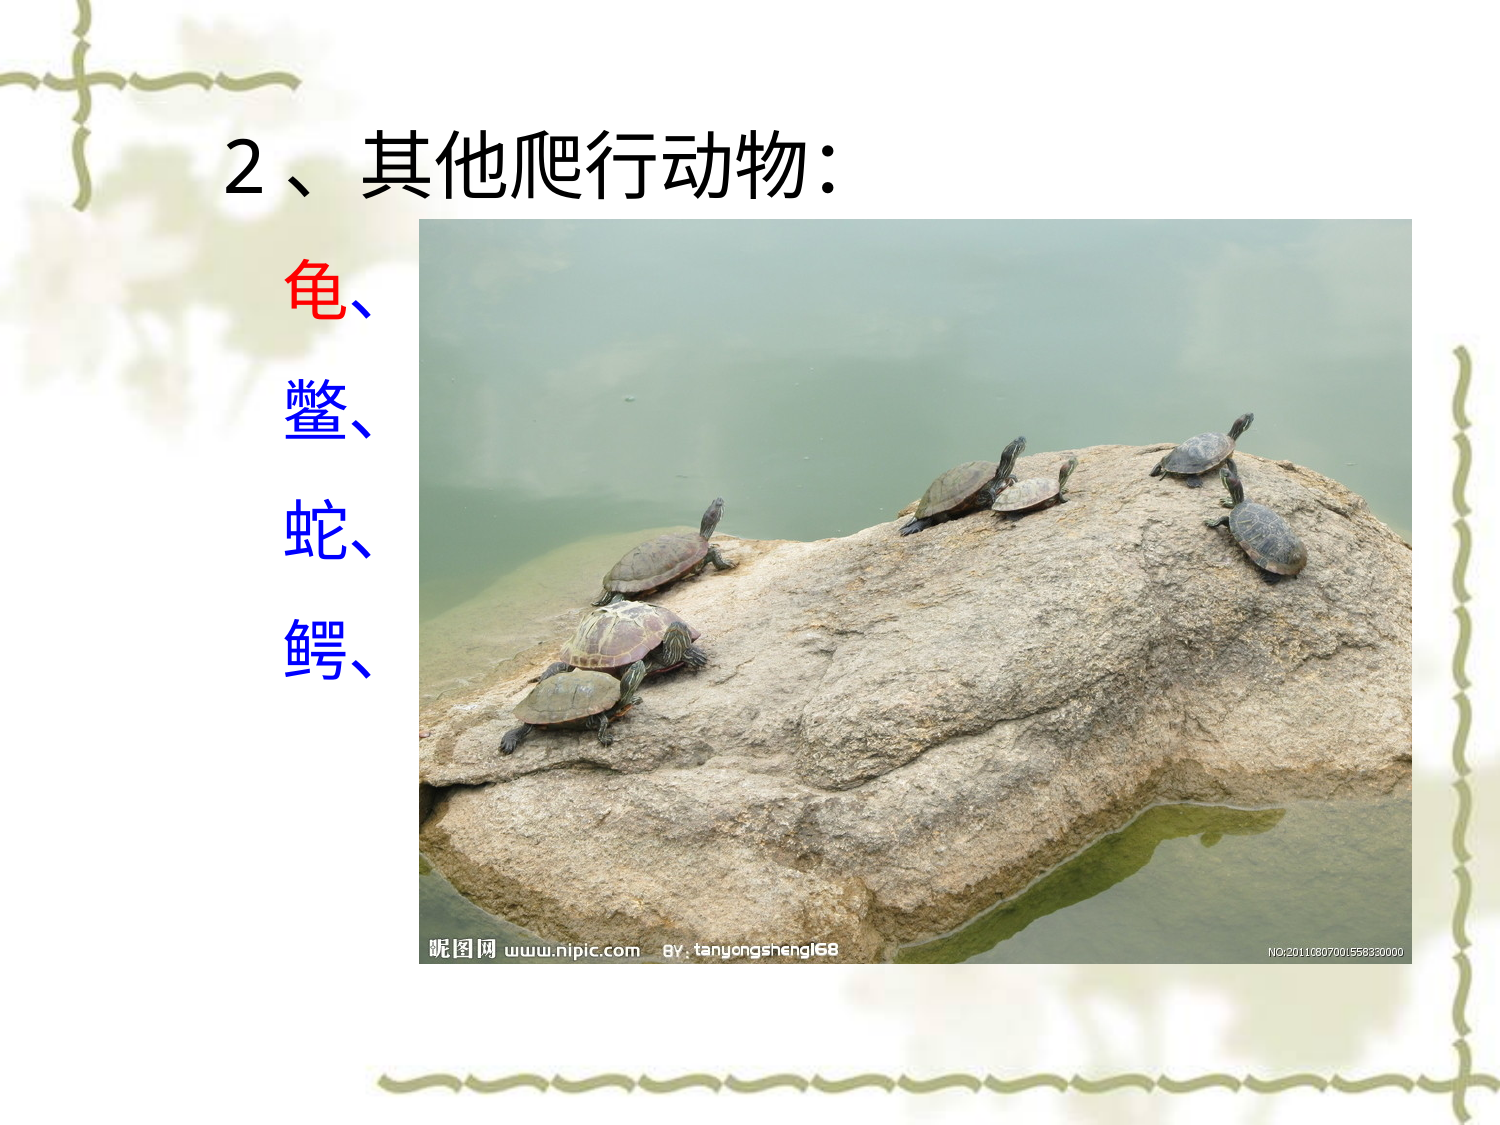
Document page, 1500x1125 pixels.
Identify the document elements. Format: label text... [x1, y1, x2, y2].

text_box 2、其他爬行动物： 龟、 鳖、 蛇、 鳄、 [206, 66, 1441, 696]
picture [0, 0, 1500, 1125]
